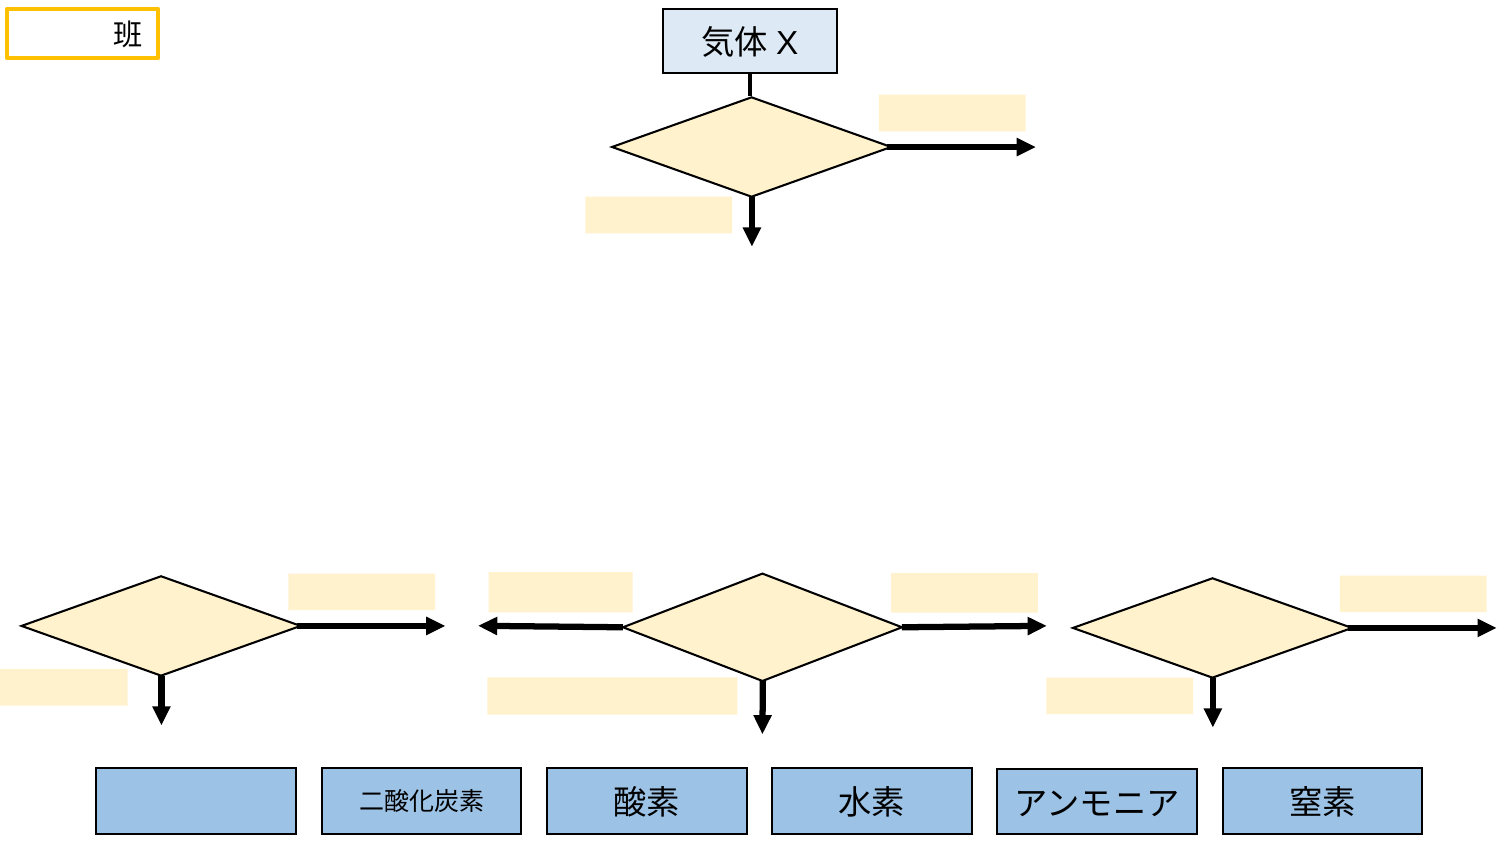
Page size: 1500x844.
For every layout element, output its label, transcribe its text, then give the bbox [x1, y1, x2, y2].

text_box アンモニア [997, 768, 1198, 835]
text_box 水素 [772, 768, 972, 834]
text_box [662, 8, 838, 93]
text_box [96, 768, 297, 834]
text_box 班 [5, 7, 160, 60]
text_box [1046, 575, 1497, 728]
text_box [478, 571, 1047, 735]
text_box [585, 94, 1036, 247]
text_box 窒素 [1222, 768, 1423, 834]
text_box 酸素 [546, 768, 747, 834]
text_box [0, 573, 446, 726]
text_box 二酸化炭素 [321, 768, 522, 834]
